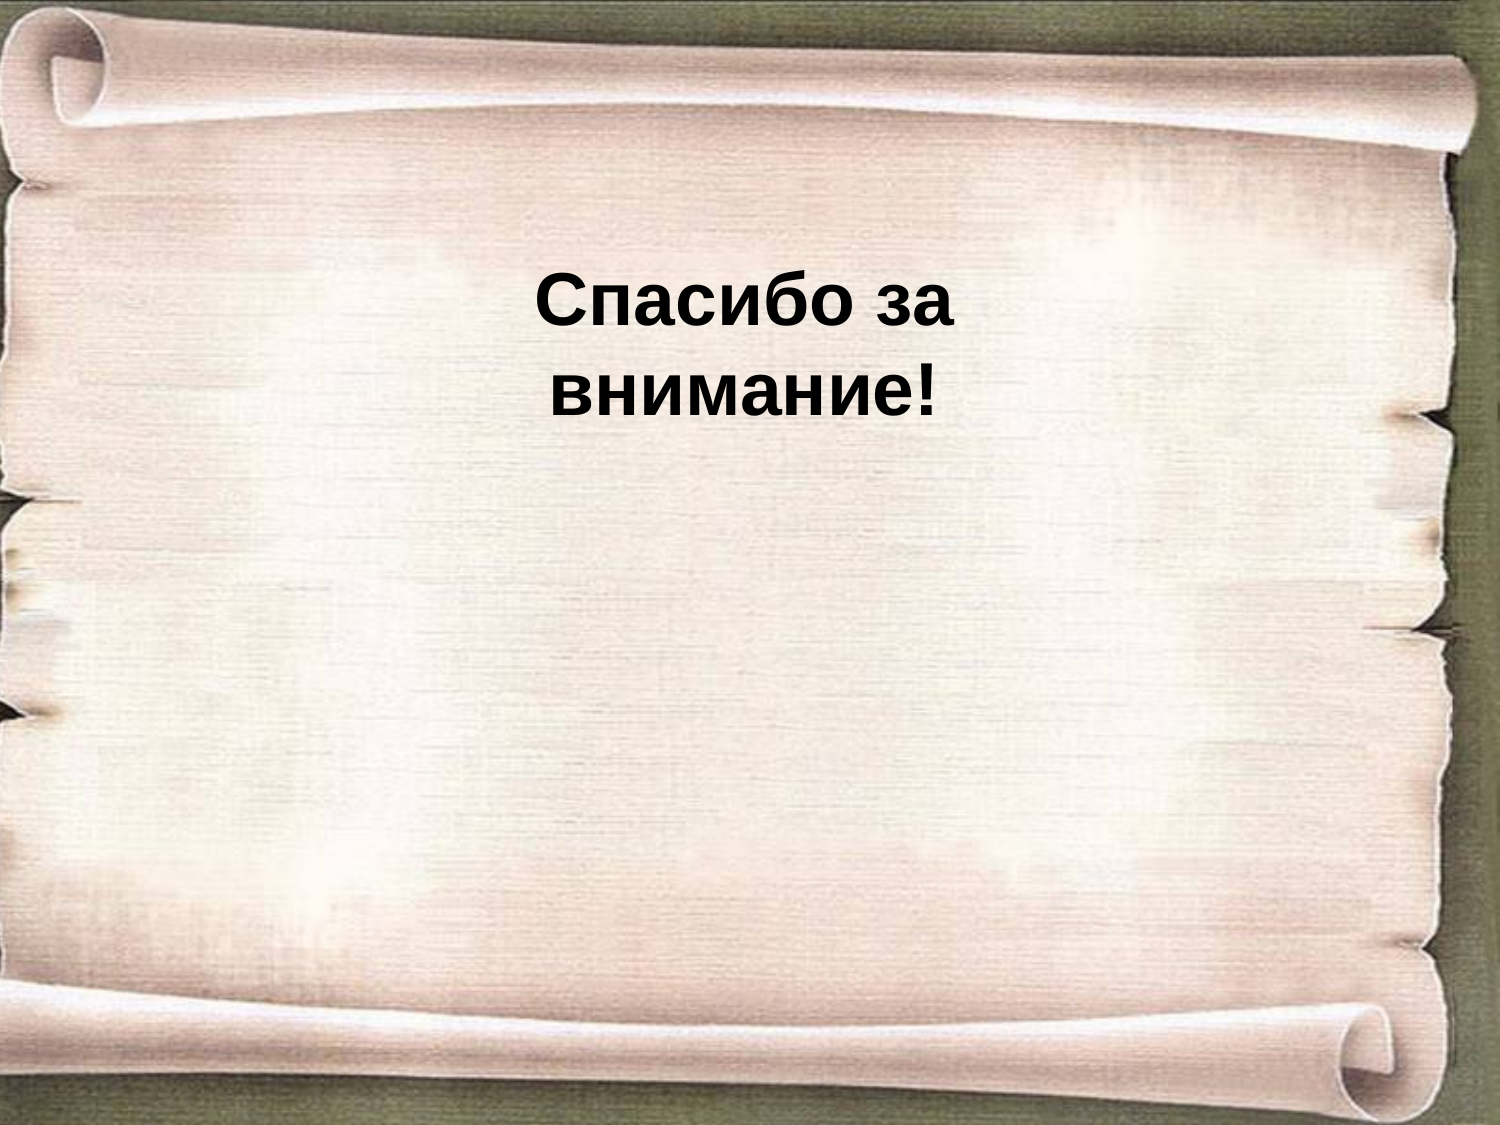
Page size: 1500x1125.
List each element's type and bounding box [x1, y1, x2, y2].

list [0, 0, 1500, 1125]
